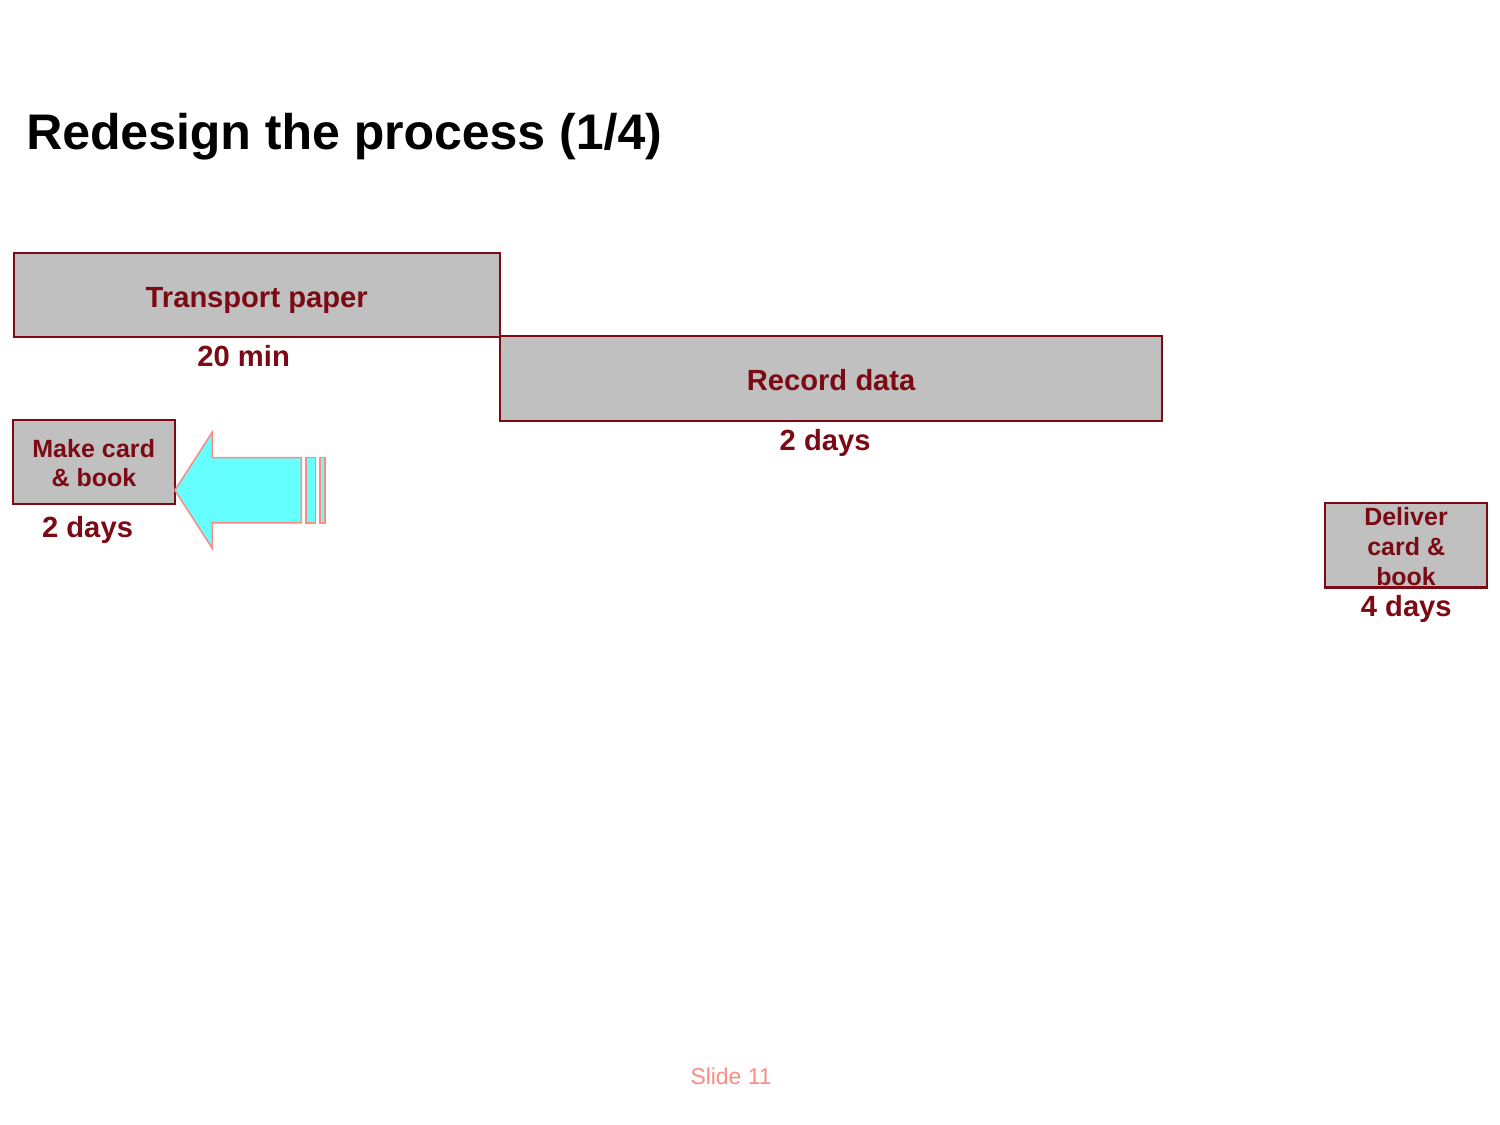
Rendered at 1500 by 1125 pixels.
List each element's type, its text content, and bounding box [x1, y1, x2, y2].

text_box 2 days [731, 421, 919, 457]
text_box Record data [499, 336, 1163, 421]
title Redesign the process (1/4) [26, 99, 1472, 288]
text_box Deliver card & book [1324, 503, 1488, 587]
text_box 20 min [150, 337, 338, 372]
text_box Transport paper [13, 253, 500, 338]
text_box [306, 457, 316, 523]
text_box 4 days [1312, 587, 1500, 622]
text_box [320, 457, 325, 523]
text_box [174, 432, 302, 549]
text_box Make card & book [12, 419, 175, 505]
text_box 2 days [0, 508, 182, 543]
